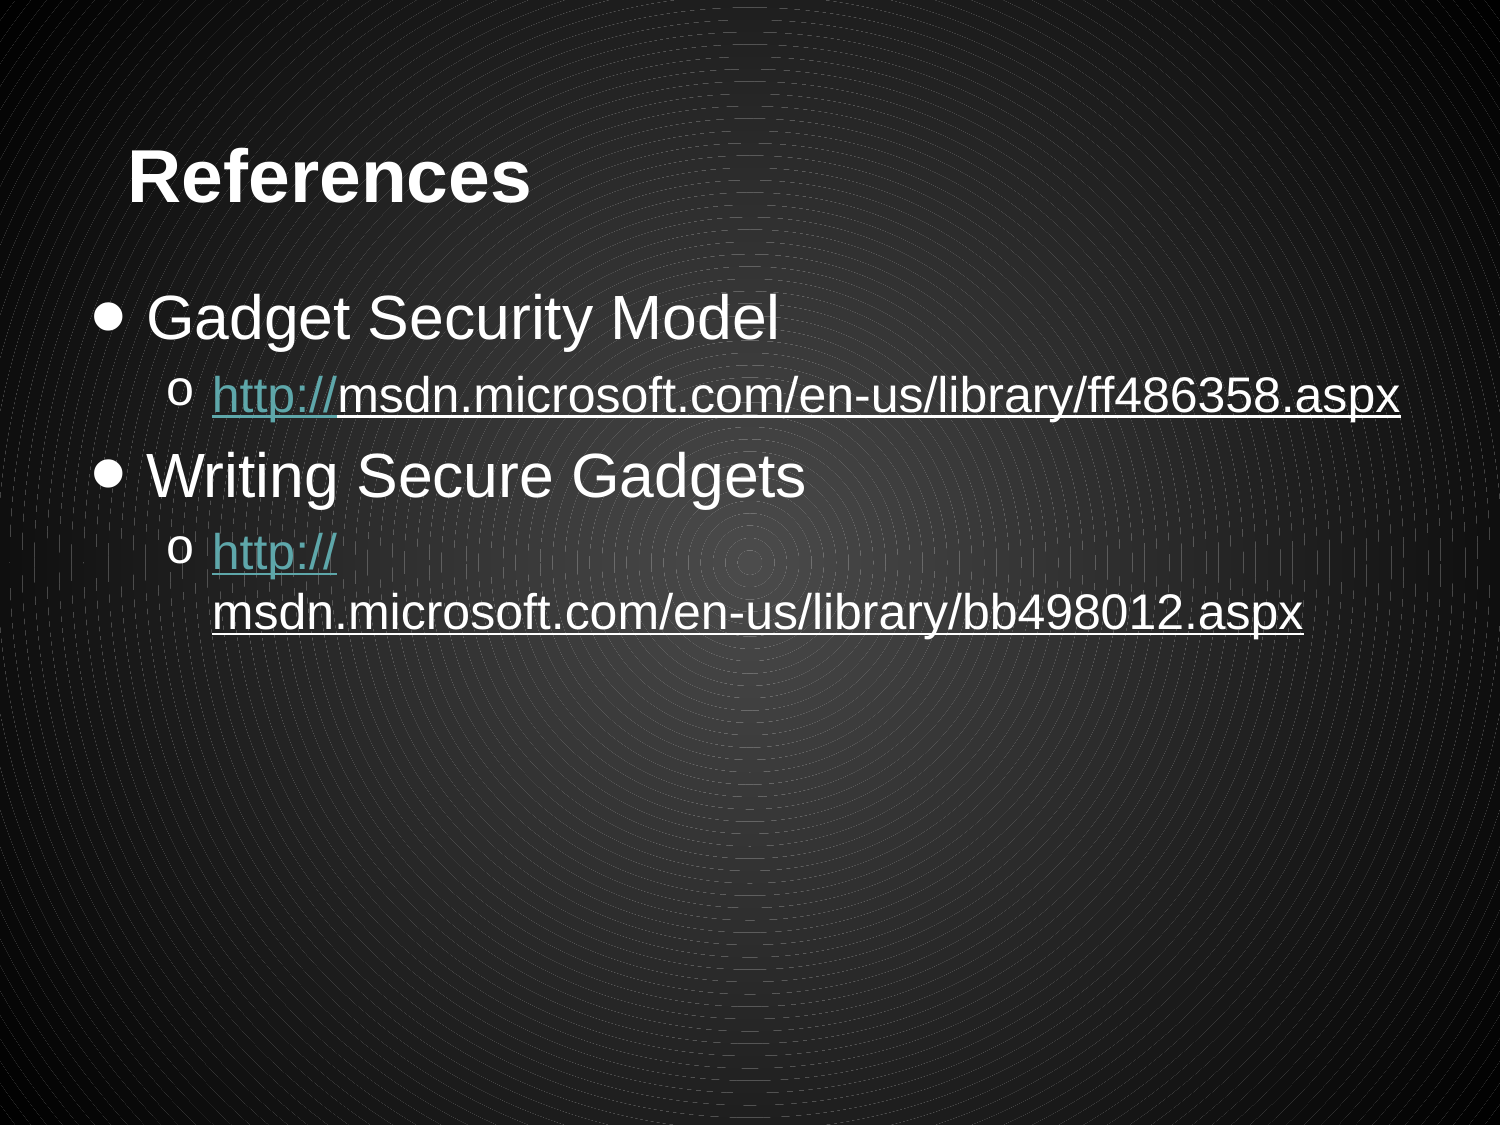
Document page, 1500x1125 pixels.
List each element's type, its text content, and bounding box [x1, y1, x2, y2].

list Gadget Security Model http://msdn.microsoft.com/en-us/library/ff486358.aspx Writing Secure Gadgets http://msdn.microsoft.com/en-us/library/bb498012.aspx [75, 262, 1425, 1078]
title References [75, 45, 1425, 233]
